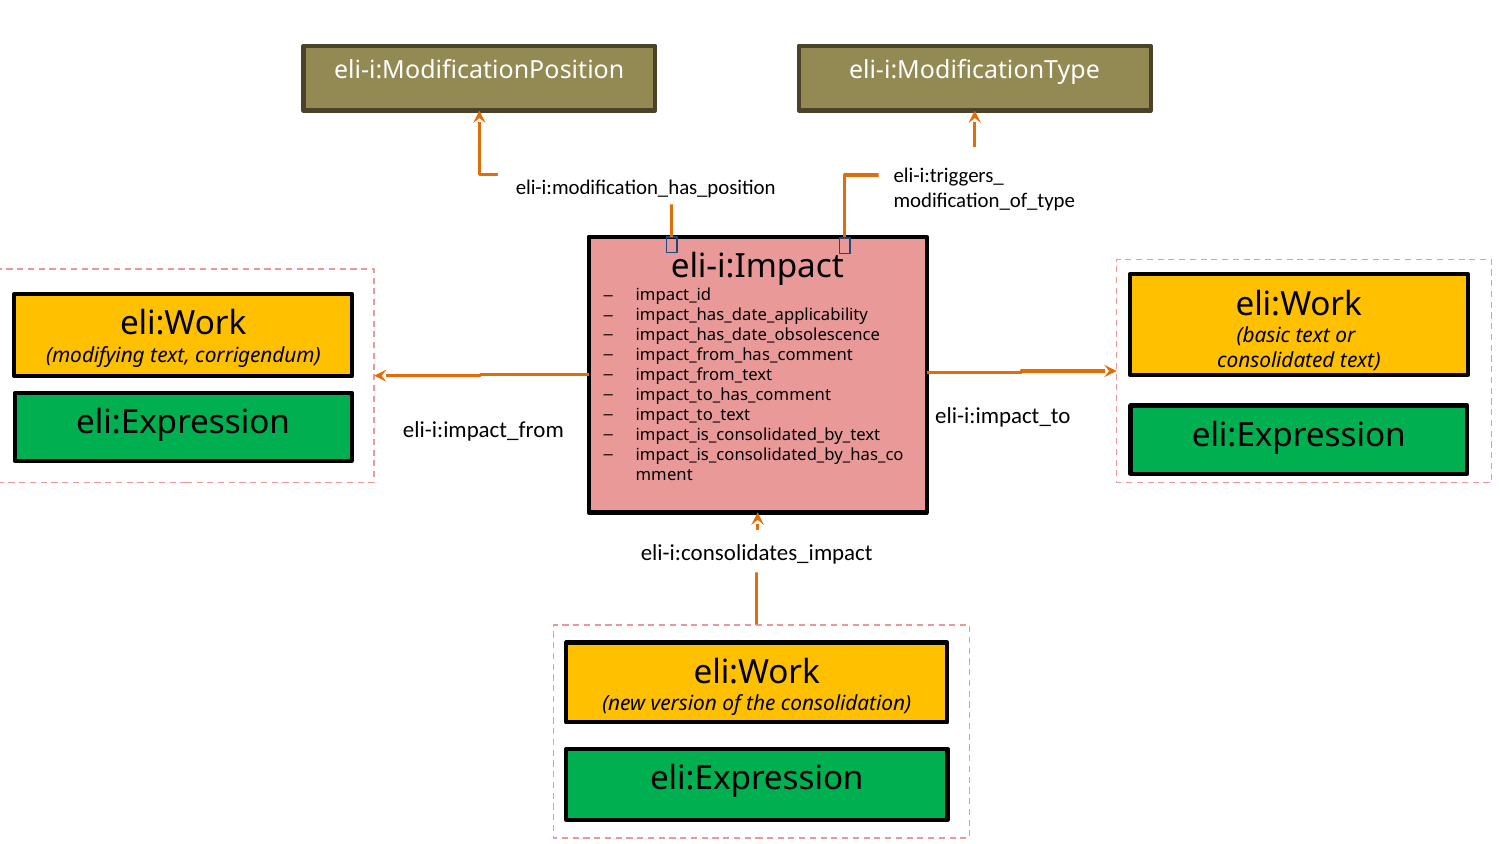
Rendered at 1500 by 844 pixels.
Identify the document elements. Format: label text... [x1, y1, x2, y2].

text_box [839, 238, 851, 254]
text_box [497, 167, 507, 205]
text_box eli-i:consolidates_impact [553, 529, 961, 573]
text_box eli-i:impact_to [924, 395, 1087, 435]
text_box eli-i:triggers_ modification_of_type [978, 147, 1094, 228]
text_box [1116, 259, 1492, 483]
text_box eli-i:ModificationPosition [303, 45, 656, 111]
text_box eli-i:Impact impact_id impact_has_date_applicability impact_has_date_obsolescence impact_from_has_comment impact_from_text impact_to_has_comment impact_to_text impact_is_consolidated_by_text impact_is_consolidated_by_has_comment [588, 236, 927, 513]
text_box eli-i:modification_has_position [644, 167, 794, 205]
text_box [512, 77, 640, 271]
text_box [0, 268, 375, 483]
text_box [845, 109, 974, 240]
text_box eli-i:impact_from [393, 408, 580, 448]
text_box eli-i:ModificationType [798, 45, 1151, 111]
text_box [553, 624, 970, 839]
text_box [666, 237, 678, 253]
